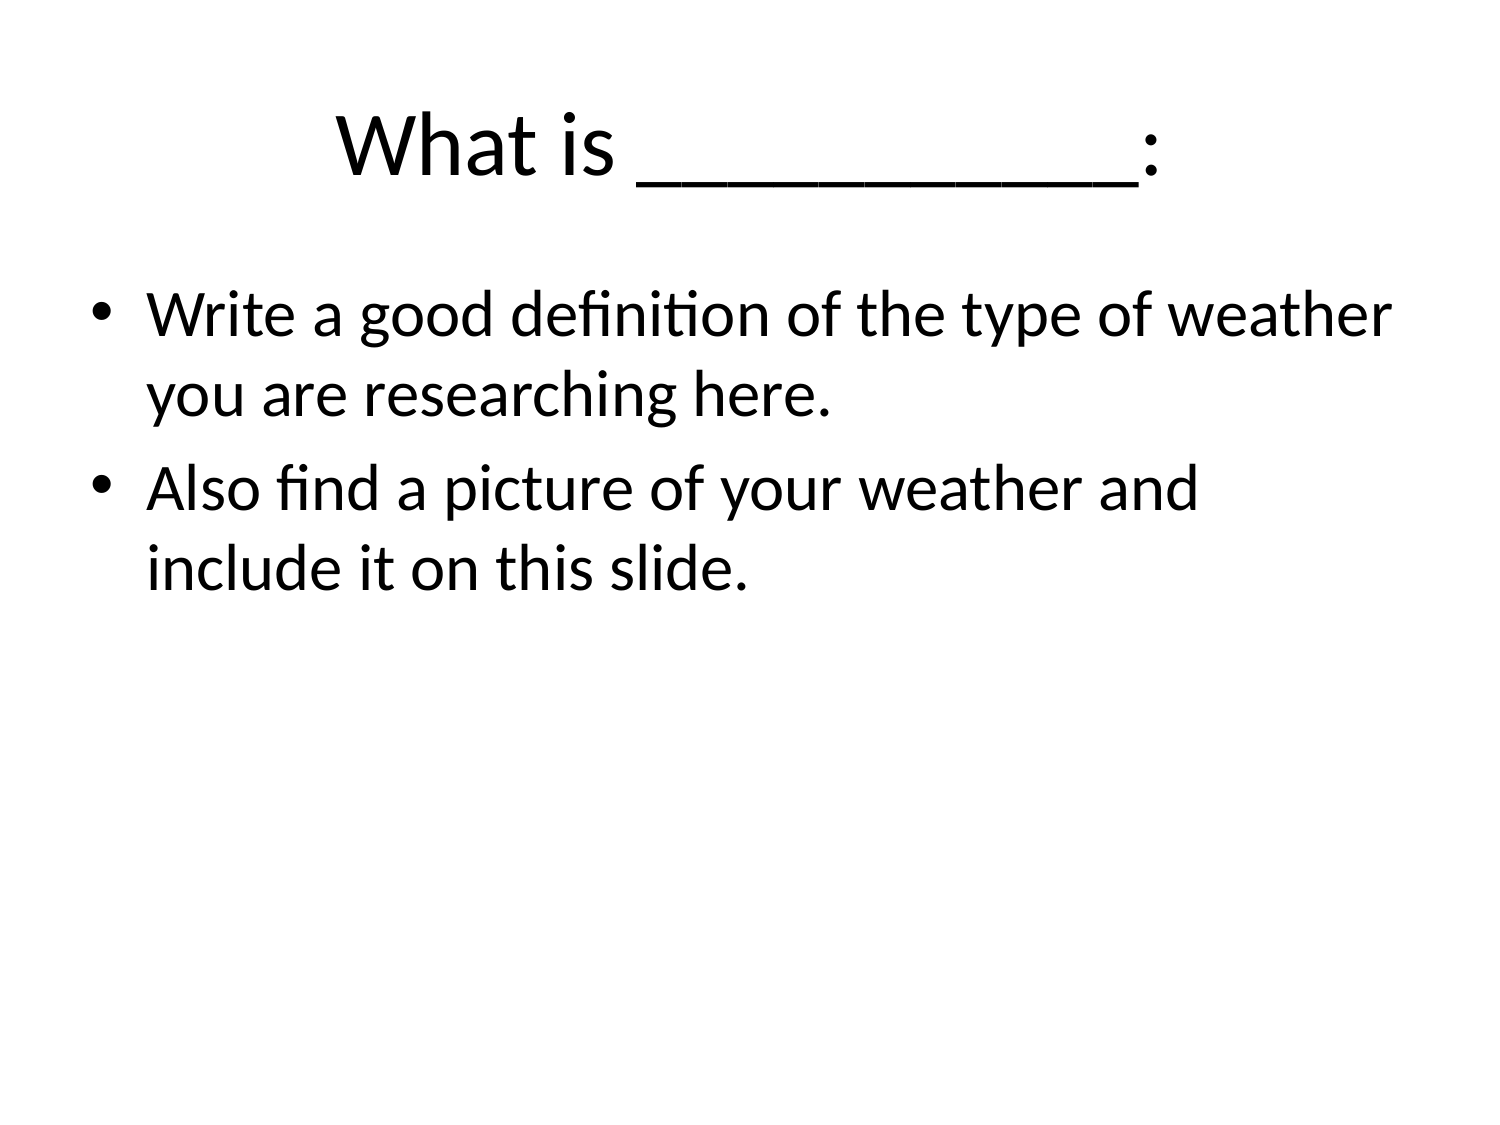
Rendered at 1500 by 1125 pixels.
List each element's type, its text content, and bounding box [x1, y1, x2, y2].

list Write a good definition of the type of weather you are researching here. Also find a picture of your weather and include it on this slide. [75, 262, 1425, 1005]
title What is ___________: [75, 45, 1425, 233]
